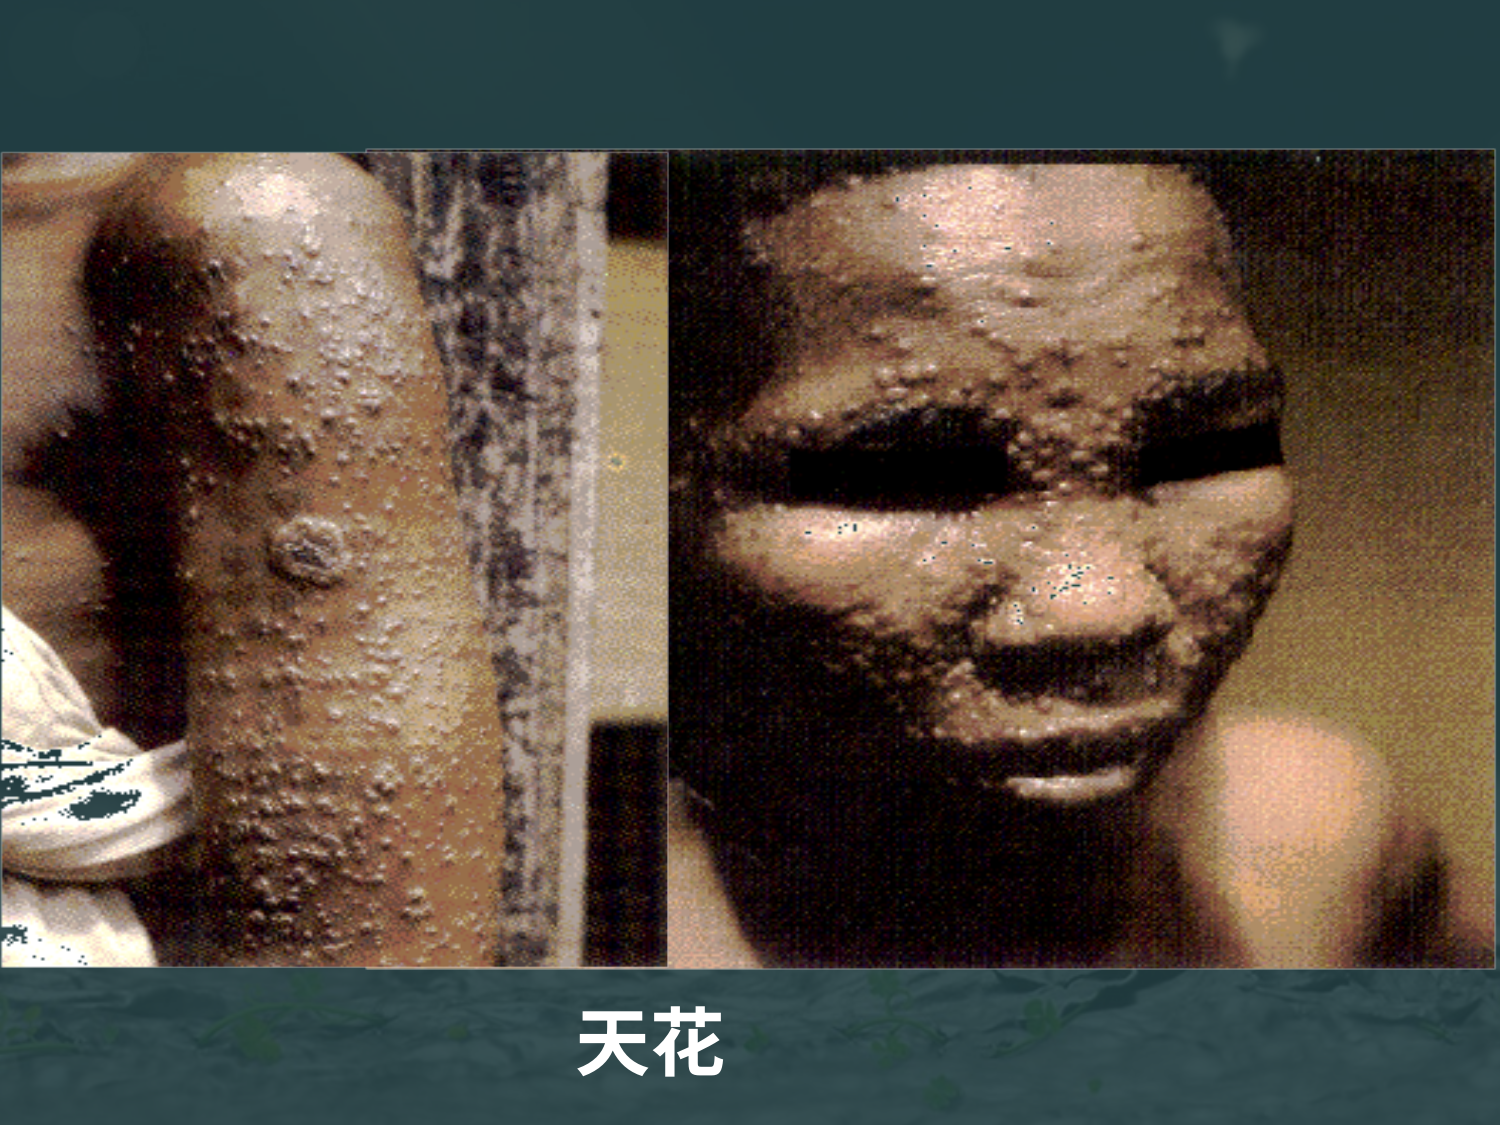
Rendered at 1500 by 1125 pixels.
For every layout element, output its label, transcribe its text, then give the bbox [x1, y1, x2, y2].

text_box 天花 [560, 996, 809, 1093]
picture [0, 148, 1500, 987]
